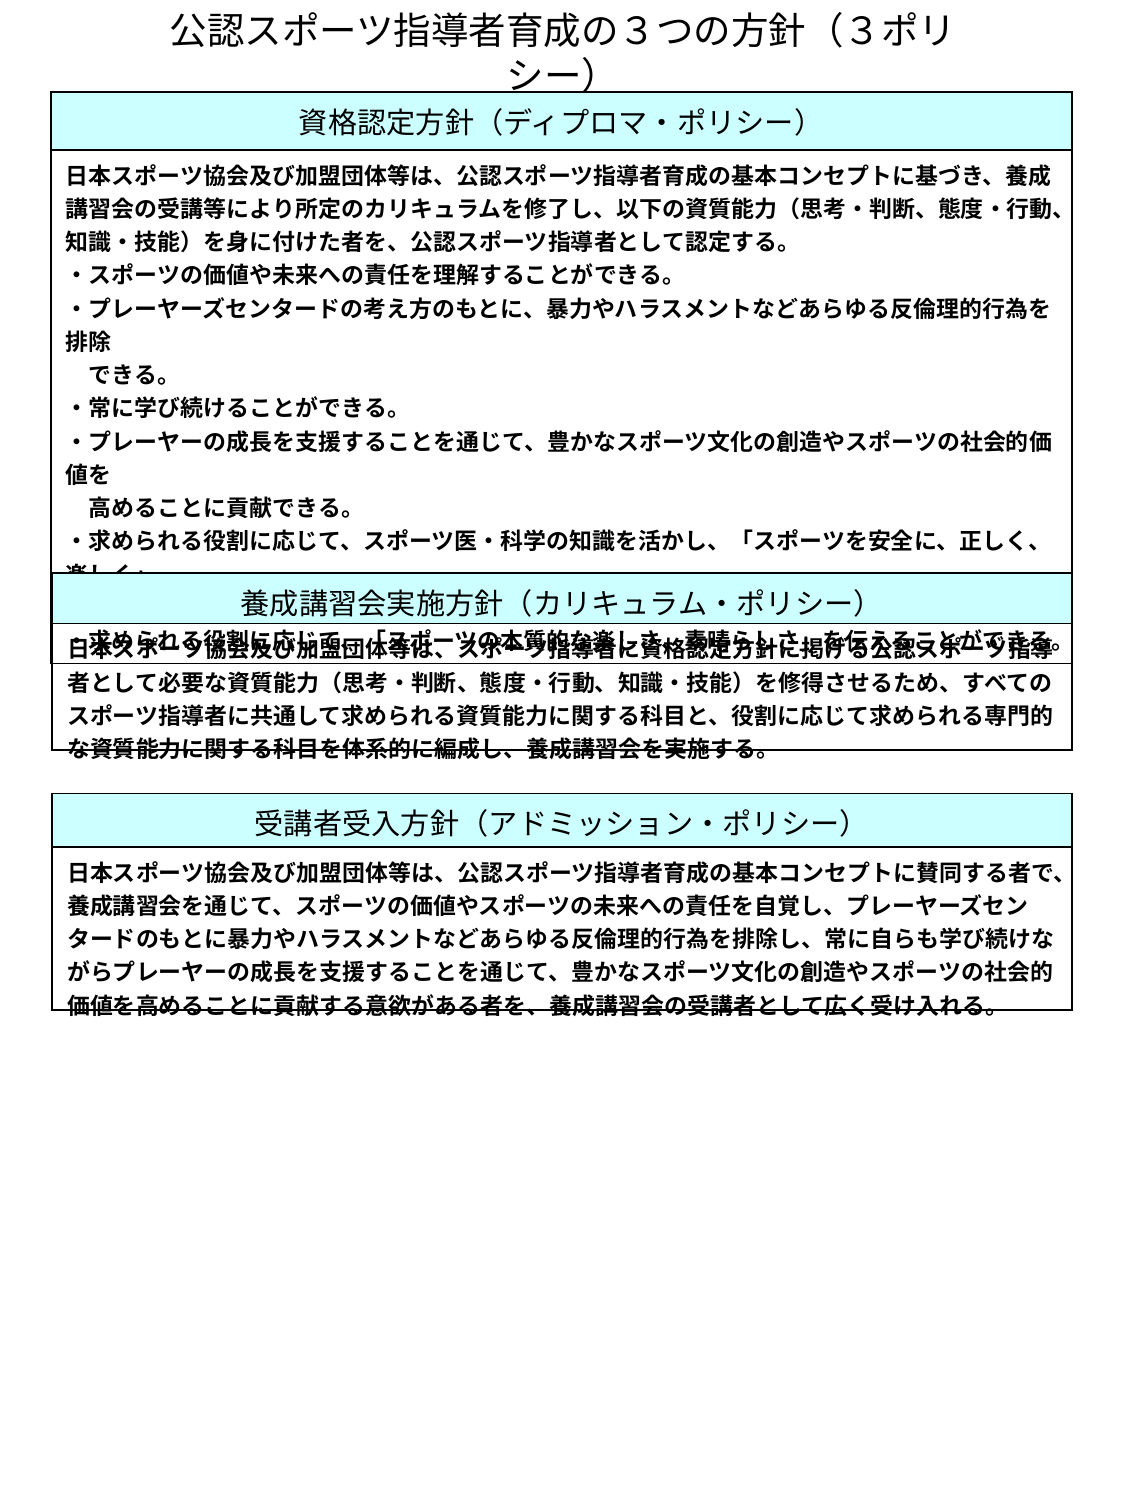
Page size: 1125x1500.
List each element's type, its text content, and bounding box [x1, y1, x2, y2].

table_cell 日本スポーツ協会及び加盟団体等は、公認スポーツ指導者育成の基本コンセプトに基づき、養成講習会の受講等により所定のカリキュラムを修了し、以下の資質能力（思考・判断、態度・行動、知識・技能）を身に付けた者を、公認スポーツ指導者として認定する。 ・スポーツの価値や未来への責任を理解することができる。 ・プレーヤーズセンタードの考え方のもとに、暴力やハラスメントなどあらゆる反倫理的行為を排除 できる。 ・常に学び続けることができる。 ・プレーヤーの成長を支援することを通じて、豊かなスポーツ文化の創造やスポーツの社会的価値を 高めることに貢献できる。 ・求められる役割に応じて、スポーツ医・科学の知識を活かし、「スポーツを安全に、正しく、楽しく」 指導することができる。 ・求められる役割に応じて、「スポーツの本質的な楽しさ、素晴らしさ」を伝えることができる。 [52, 151, 1071, 572]
table_cell 日本スポーツ協会及び加盟団体等は、スポーツ指導者に資格認定方針に掲げる公認スポーツ指導者として必要な資質能力（思考・判断、態度・行動、知識・技能）を修得させるため、すべてのスポーツ指導者に共通して求められる資質能力に関する科目と、役割に応じて求められる専門的な資質能力に関する科目を体系的に編成し、養成講習会を実施する。 [53, 624, 1071, 749]
table_header 養成講習会実施方針（カリキュラム・ポリシー） [53, 574, 1071, 623]
text_box 公認スポーツ指導者育成の３つの方針（３ポリシー） [125, 0, 1001, 105]
table_cell 日本スポーツ協会及び加盟団体等は、公認スポーツ指導者育成の基本コンセプトに賛同する者で、養成講習会を通じて、スポーツの価値やスポーツの未来への責任を自覚し、プレーヤーズセンタードのもとに暴力やハラスメントなどあらゆる反倫理的行為を排除し、常に自らも学び続けながらプレーヤーの成長を支援することを通じて、豊かなスポーツ文化の創造やスポーツの社会的価値を高めることに貢献する意欲がある者を、養成講習会の受講者として広く受け入れる。 [53, 848, 1071, 1009]
table_header 資格認定方針（ディプロマ・ポリシー） [52, 93, 1071, 149]
table_header 受講者受入方針（アドミッション・ポリシー） [53, 794, 1071, 846]
